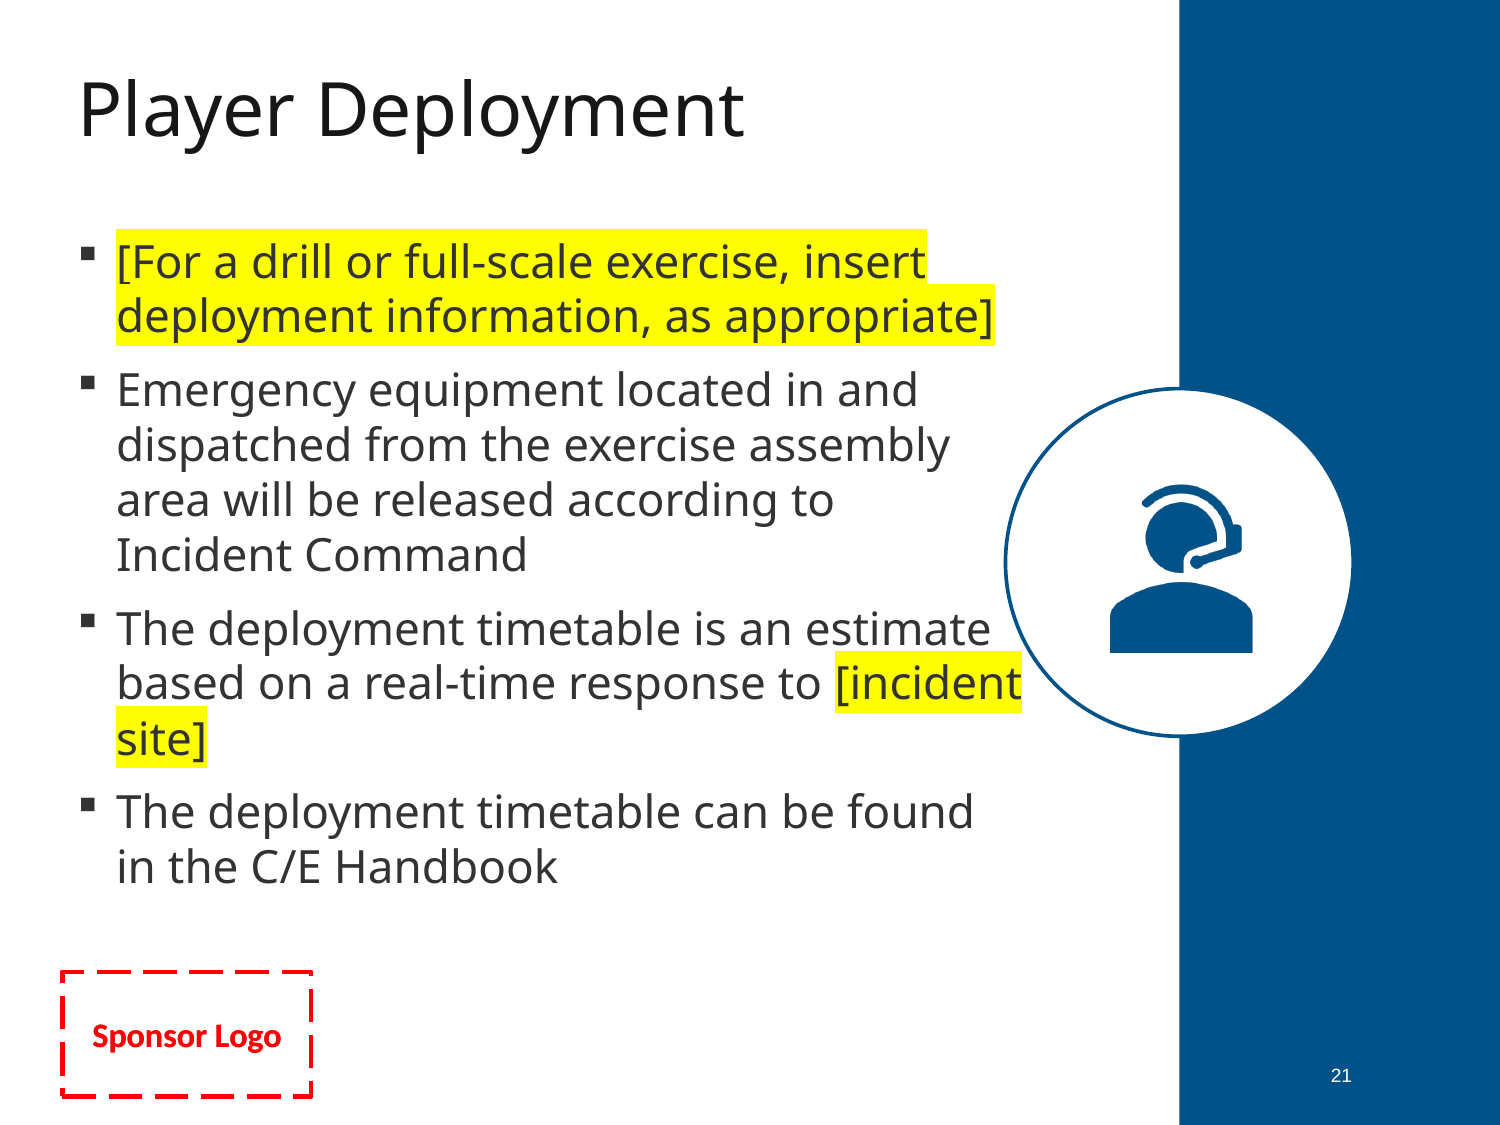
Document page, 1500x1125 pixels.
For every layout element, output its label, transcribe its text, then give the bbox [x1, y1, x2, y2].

text_box [1003, 386, 1356, 739]
list [For a drill or full-scale exercise, insert deployment information, as appropriate] Emergency equipment located in and dispatched from the exercise assembly area will be released according to Incident Command The deployment timetable is an estimate based on a real-time response to [incident site] The deployment timetable can be found in the C/E Handbook [62, 194, 1039, 931]
slide_number 21 [1242, 1052, 1368, 1098]
text_box [1177, 0, 1500, 1125]
picture [1074, 462, 1288, 676]
title Player Deployment [62, 24, 982, 189]
